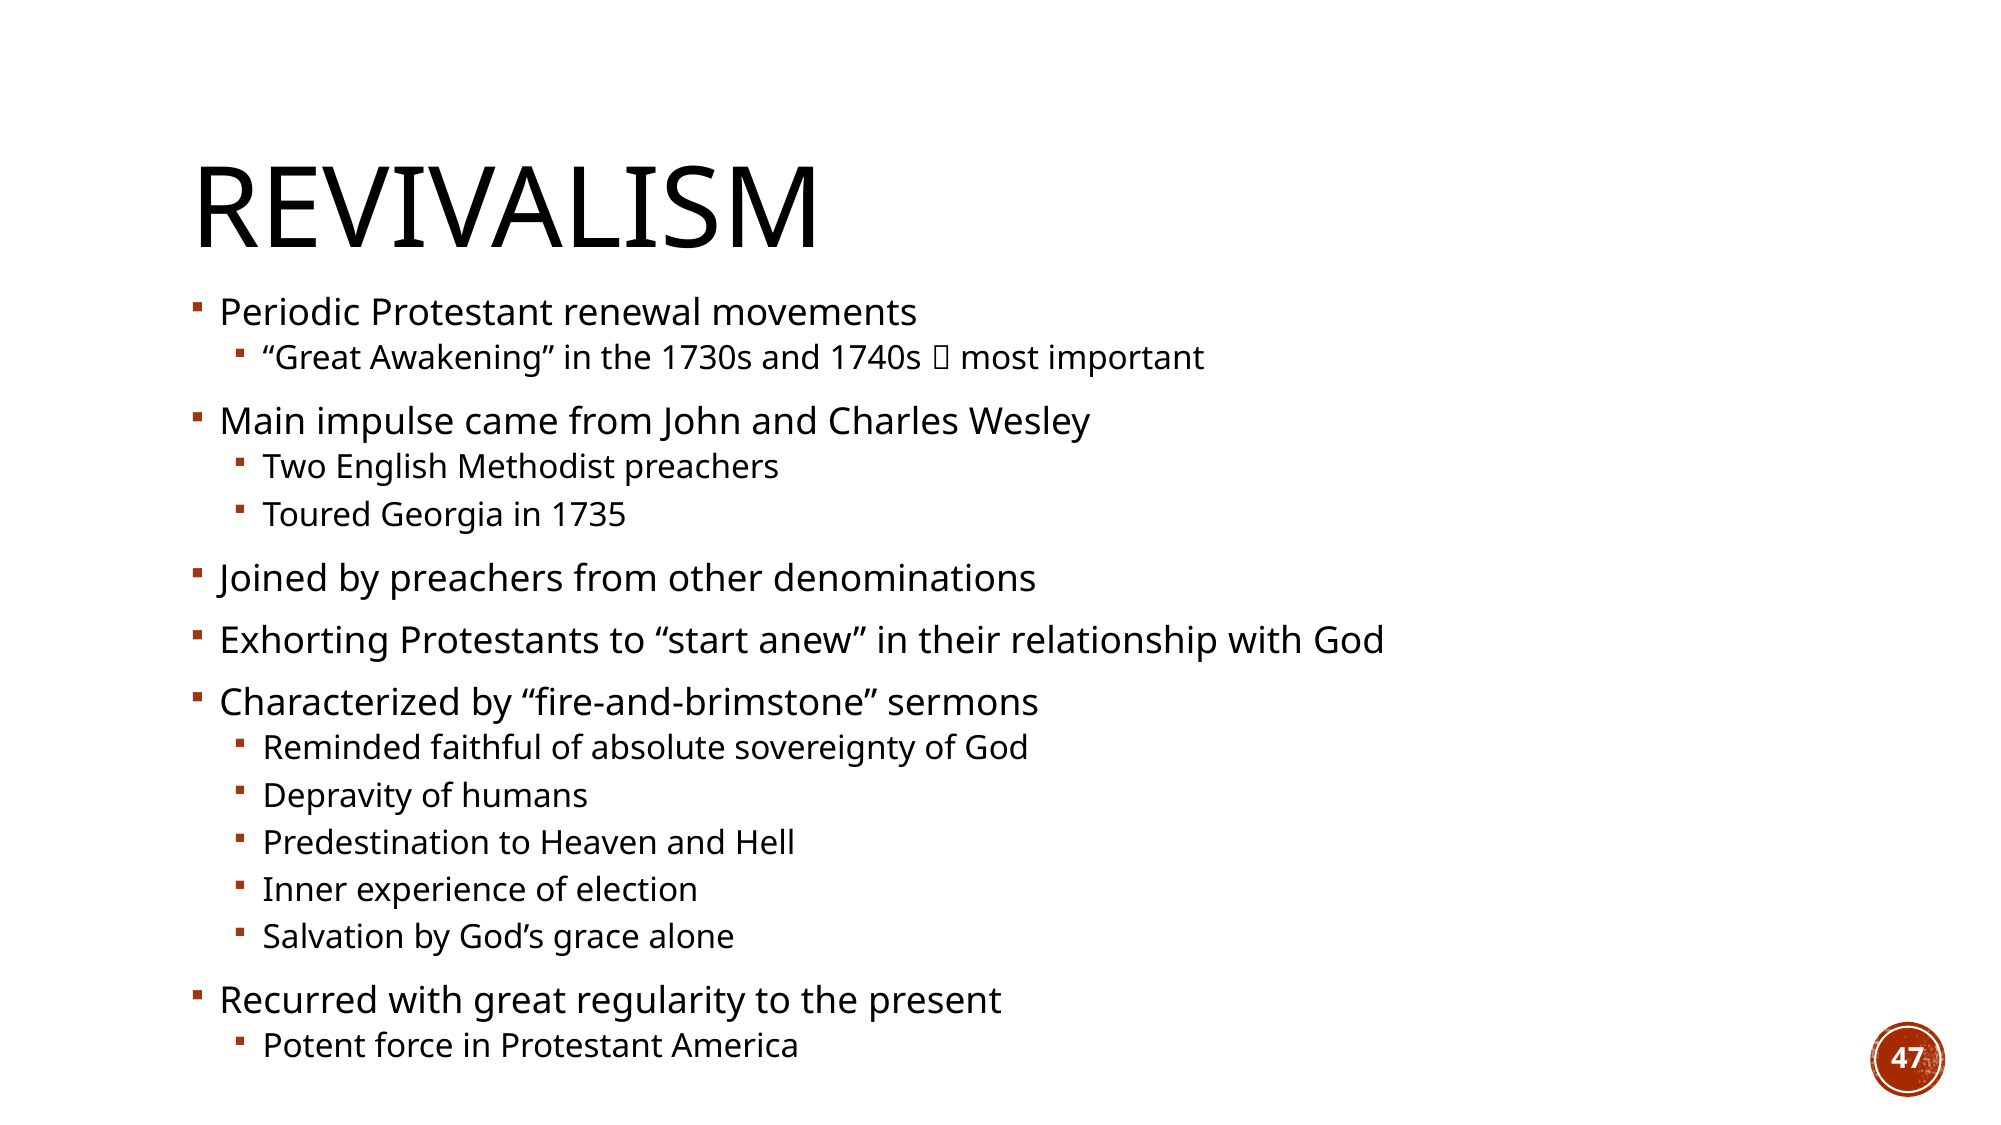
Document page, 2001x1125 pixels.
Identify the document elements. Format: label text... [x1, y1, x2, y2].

title revivalism [175, 79, 1826, 285]
slide_number 47 [1855, 1028, 1961, 1089]
list Periodic Protestant renewal movements “Great Awakening” in the 1730s and 1740s  most important Main impulse came from John and Charles Wesley Two English Methodist preachers Toured Georgia in 1735 Joined by preachers from other denominations Exhorting Protestants to “start anew” in their relationship with God Characterized by “fire-and-brimstone” sermons Reminded faithful of absolute sovereignty of God Depravity of humans Predestination to Heaven and Hell Inner experience of election Salvation by God’s grace alone Recurred with great regularity to the present Potent force in Protestant America [175, 285, 1826, 1077]
